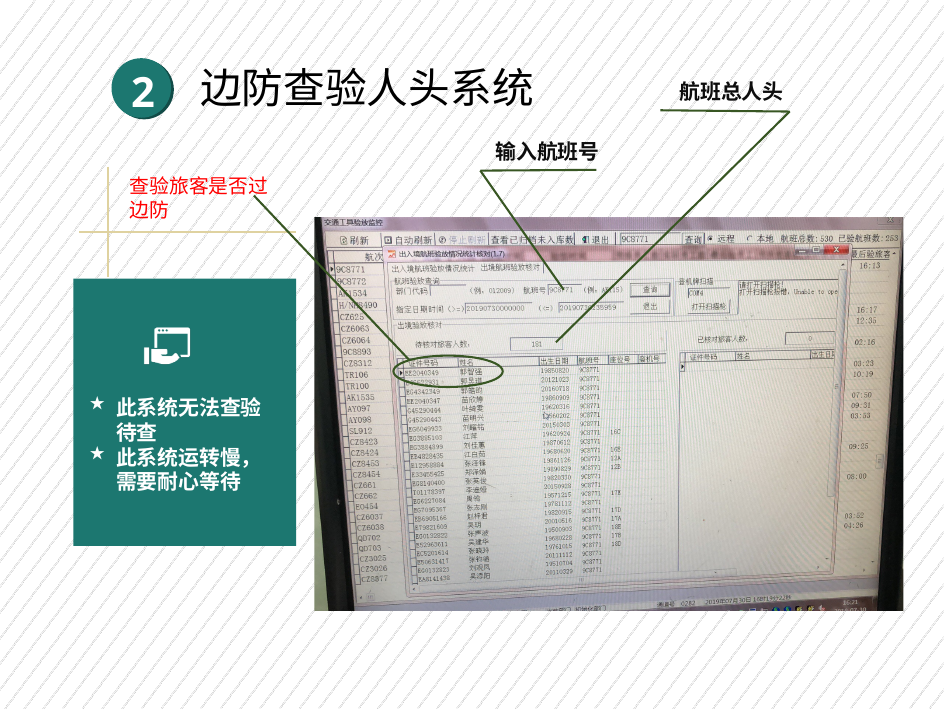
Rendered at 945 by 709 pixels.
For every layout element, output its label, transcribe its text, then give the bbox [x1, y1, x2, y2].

text_box [72, 278, 297, 547]
text_box 航班总人头 [664, 71, 799, 112]
text_box 边防查验人头系统 [185, 53, 564, 119]
text_box 此系统无法查验待查 此系统运转慢，需要耐心等待 [73, 386, 280, 502]
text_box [253, 195, 410, 361]
text_box 查验旅客是否过边防 [115, 166, 294, 229]
picture [0, 0, 944, 709]
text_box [480, 170, 555, 290]
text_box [555, 111, 790, 343]
text_box 输入航班号 [480, 130, 555, 169]
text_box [111, 58, 174, 124]
